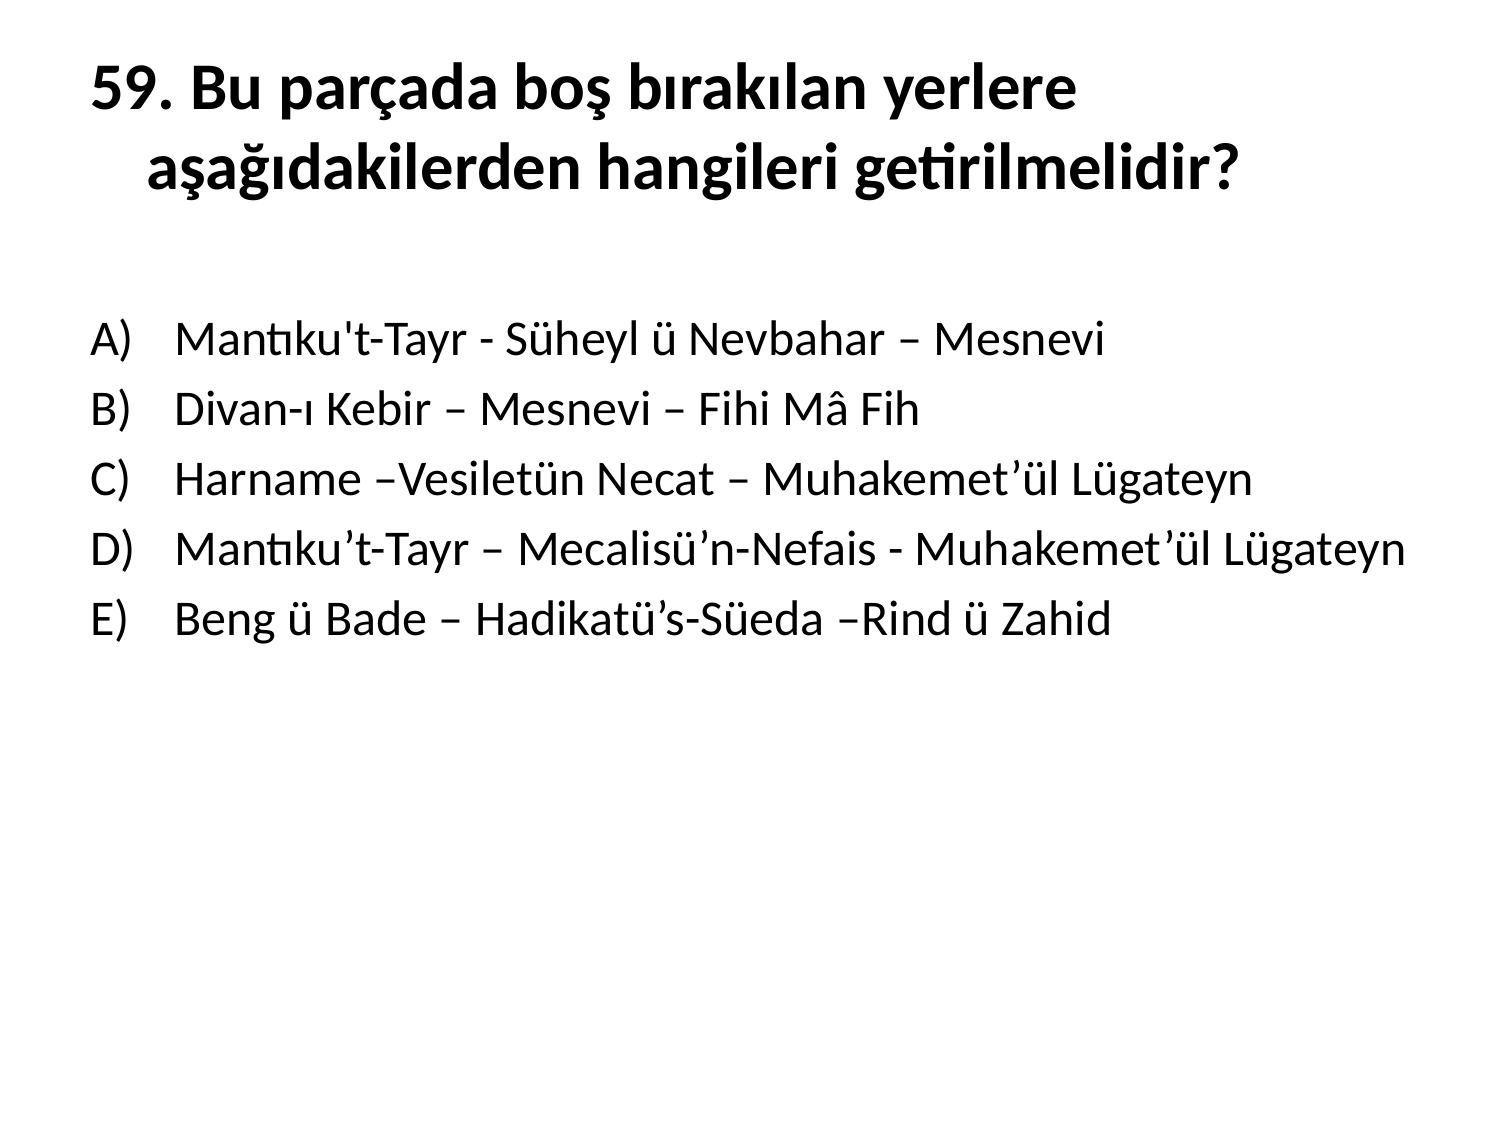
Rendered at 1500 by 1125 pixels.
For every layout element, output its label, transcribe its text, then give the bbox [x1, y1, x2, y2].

list 59. Bu parçada boş bırakılan yerlere aşağıdakilerden hangileri getirilmelidir? Mantıku't-Tayr - Süheyl ü Nevbahar – Mesnevi Divan-ı Kebir – Mesnevi – Fihi Mâ Fih Harname –Vesiletün Necat – Muhakemet’ül Lügateyn Mantıku’t-Tayr – Mecalisü’n-Nefais - Muhakemet’ül Lügateyn Beng ü Bade – Hadikatü’s-Süeda –Rind ü Zahid [75, 35, 1477, 1055]
